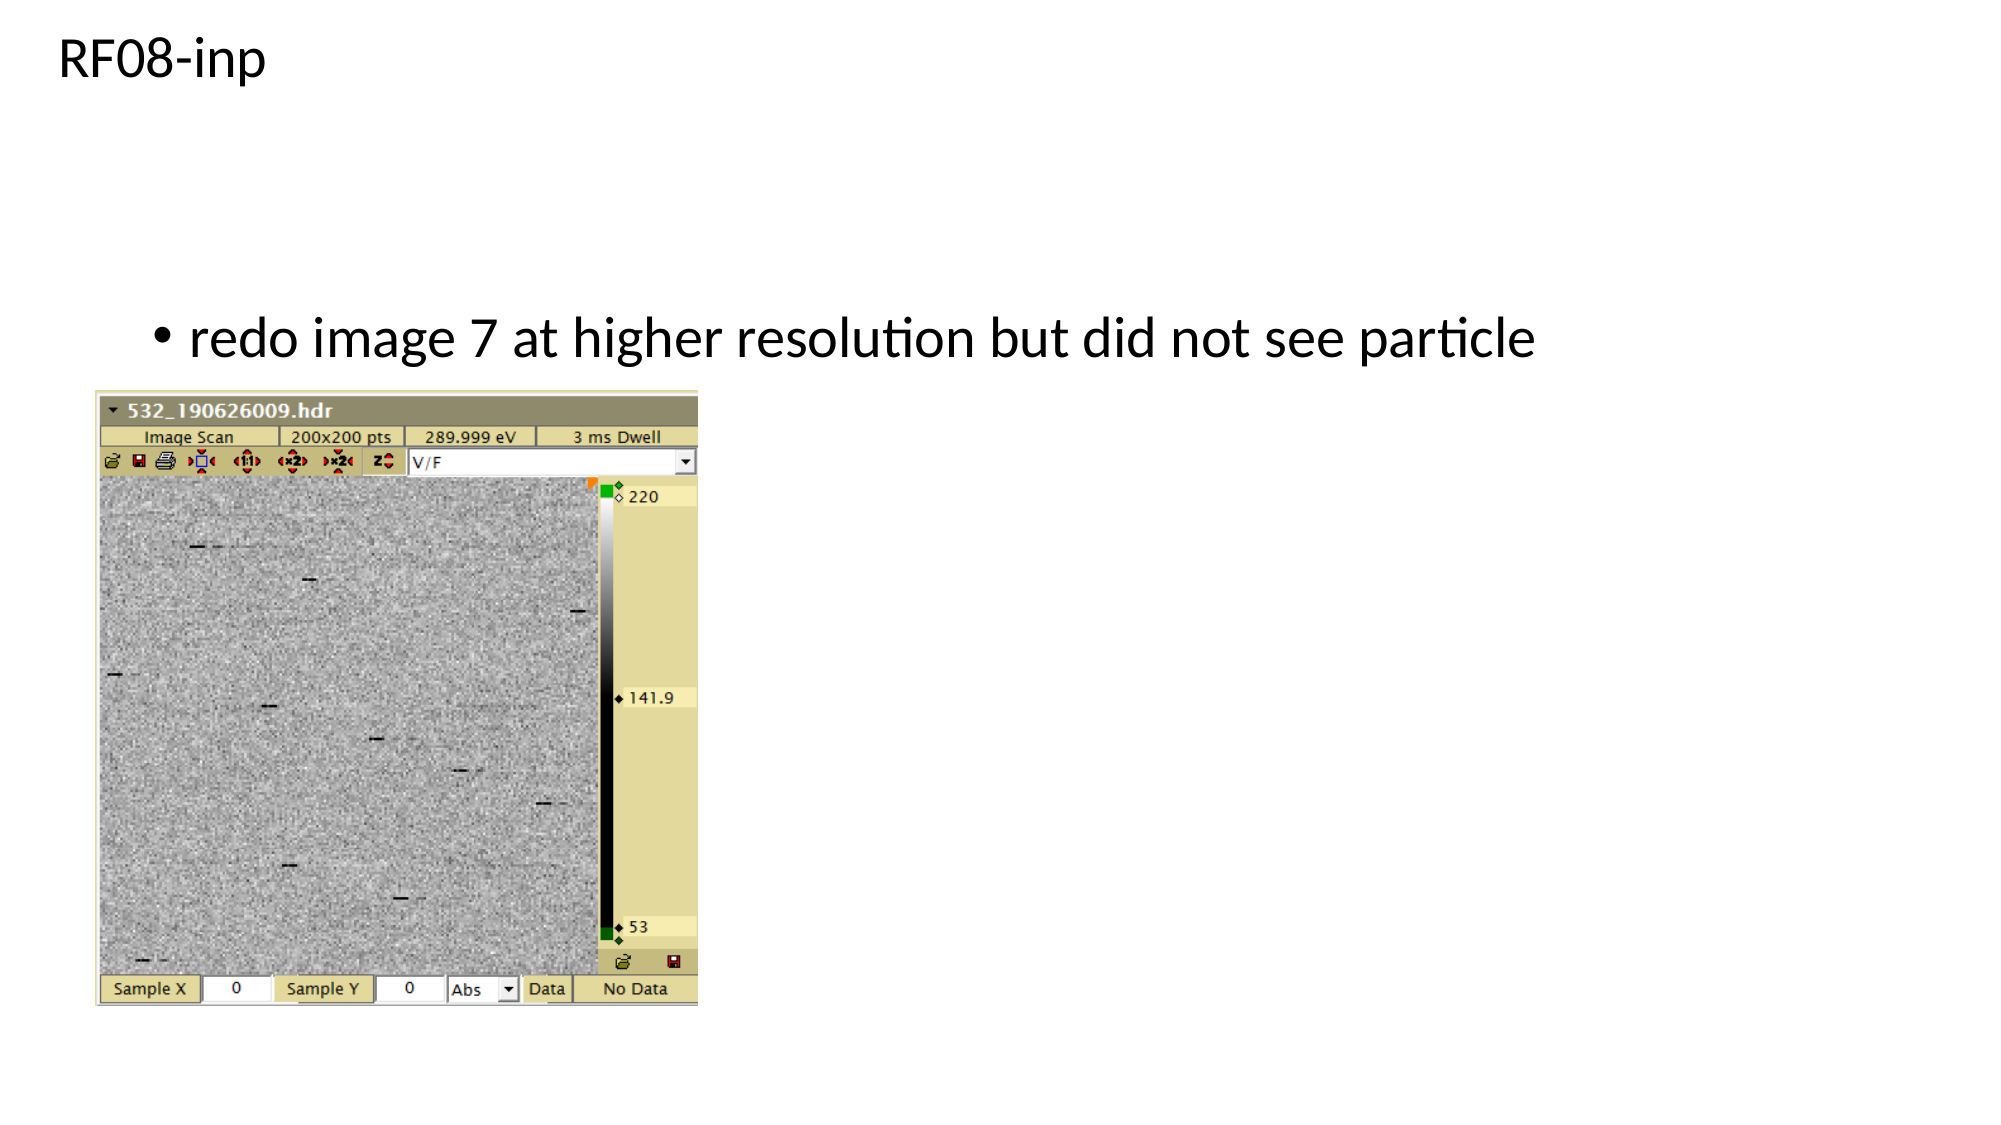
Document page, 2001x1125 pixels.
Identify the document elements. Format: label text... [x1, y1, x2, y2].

text_box RF08-inp [43, 19, 310, 128]
picture [94, 390, 698, 1007]
list redo image 7 at higher resolution but did not see particle [137, 299, 1863, 1014]
